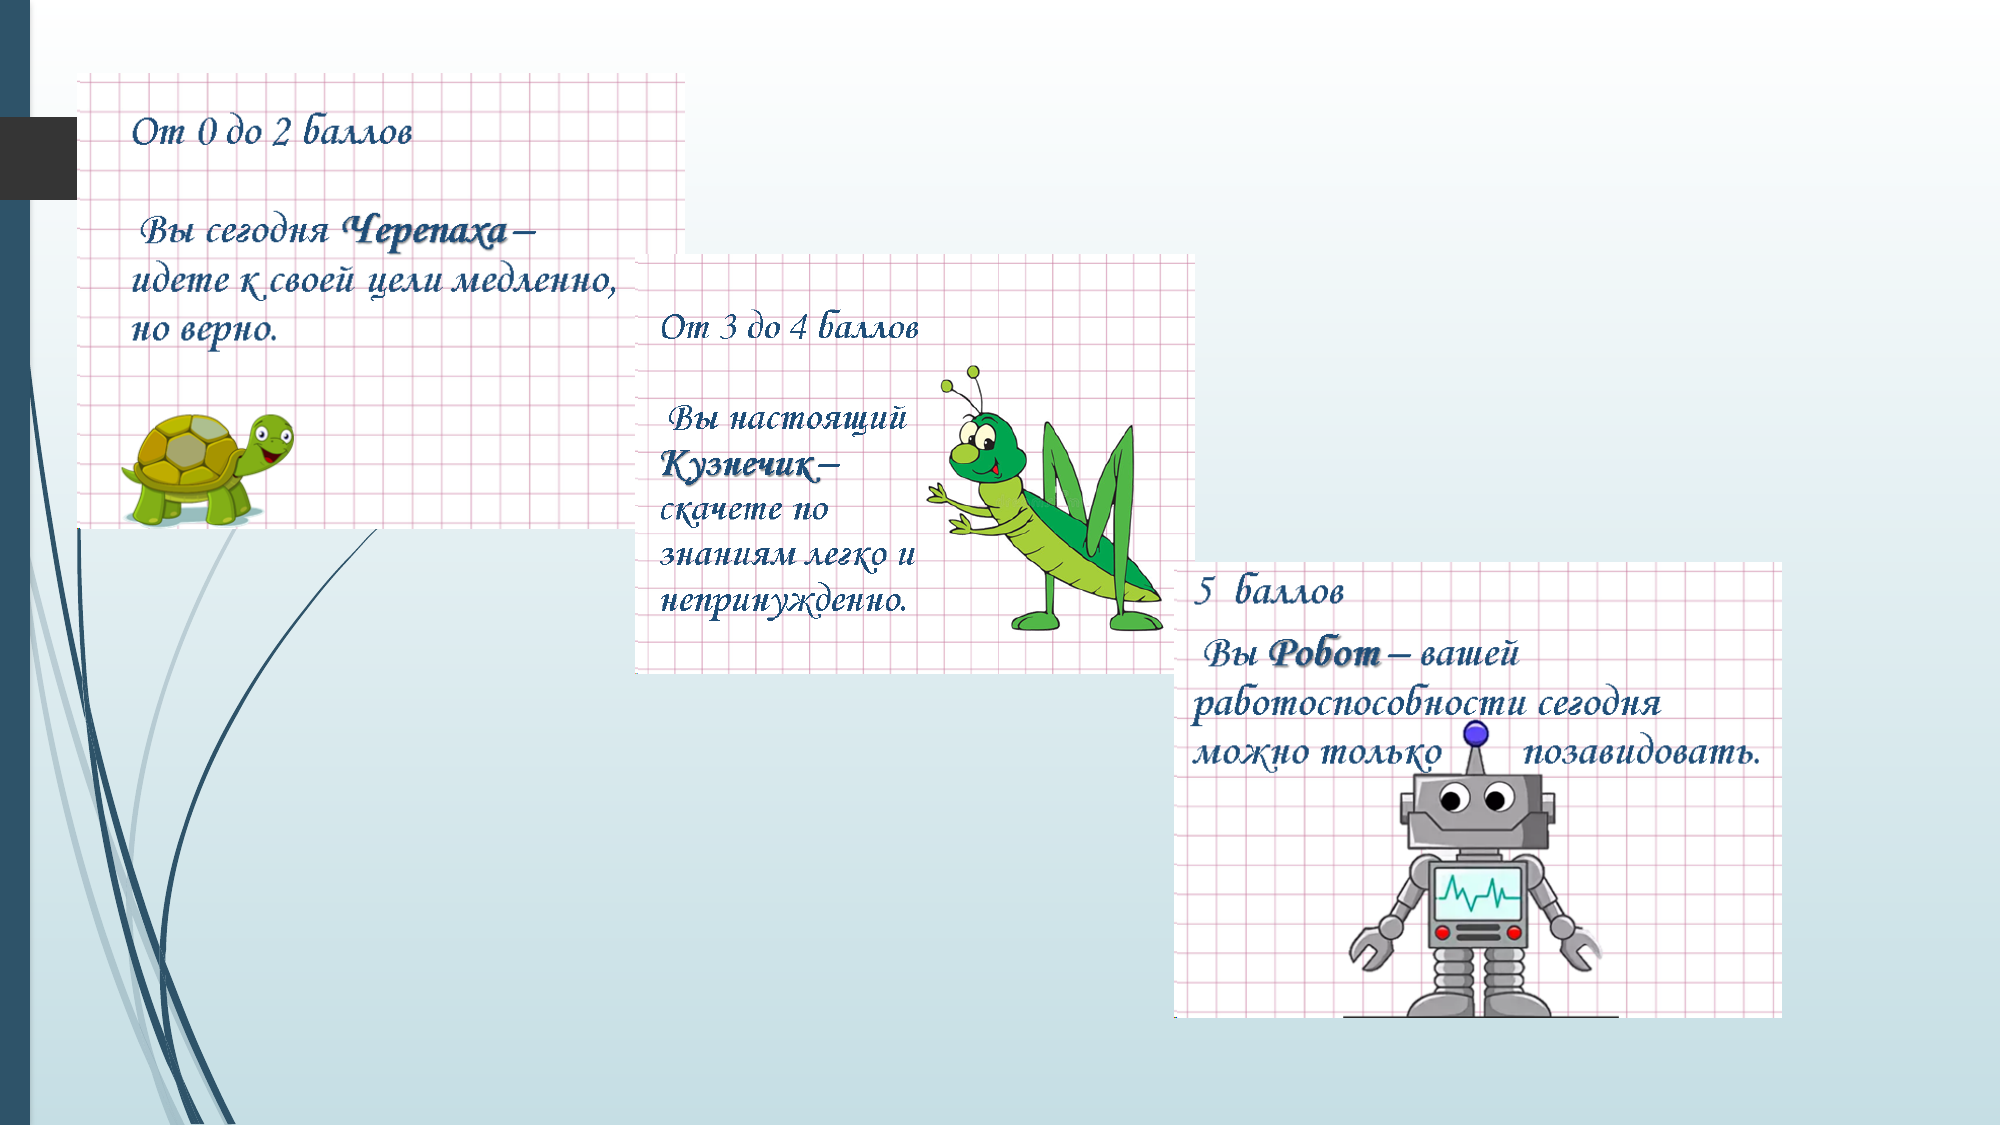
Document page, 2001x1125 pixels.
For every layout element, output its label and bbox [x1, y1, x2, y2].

picture [77, 72, 1783, 1018]
